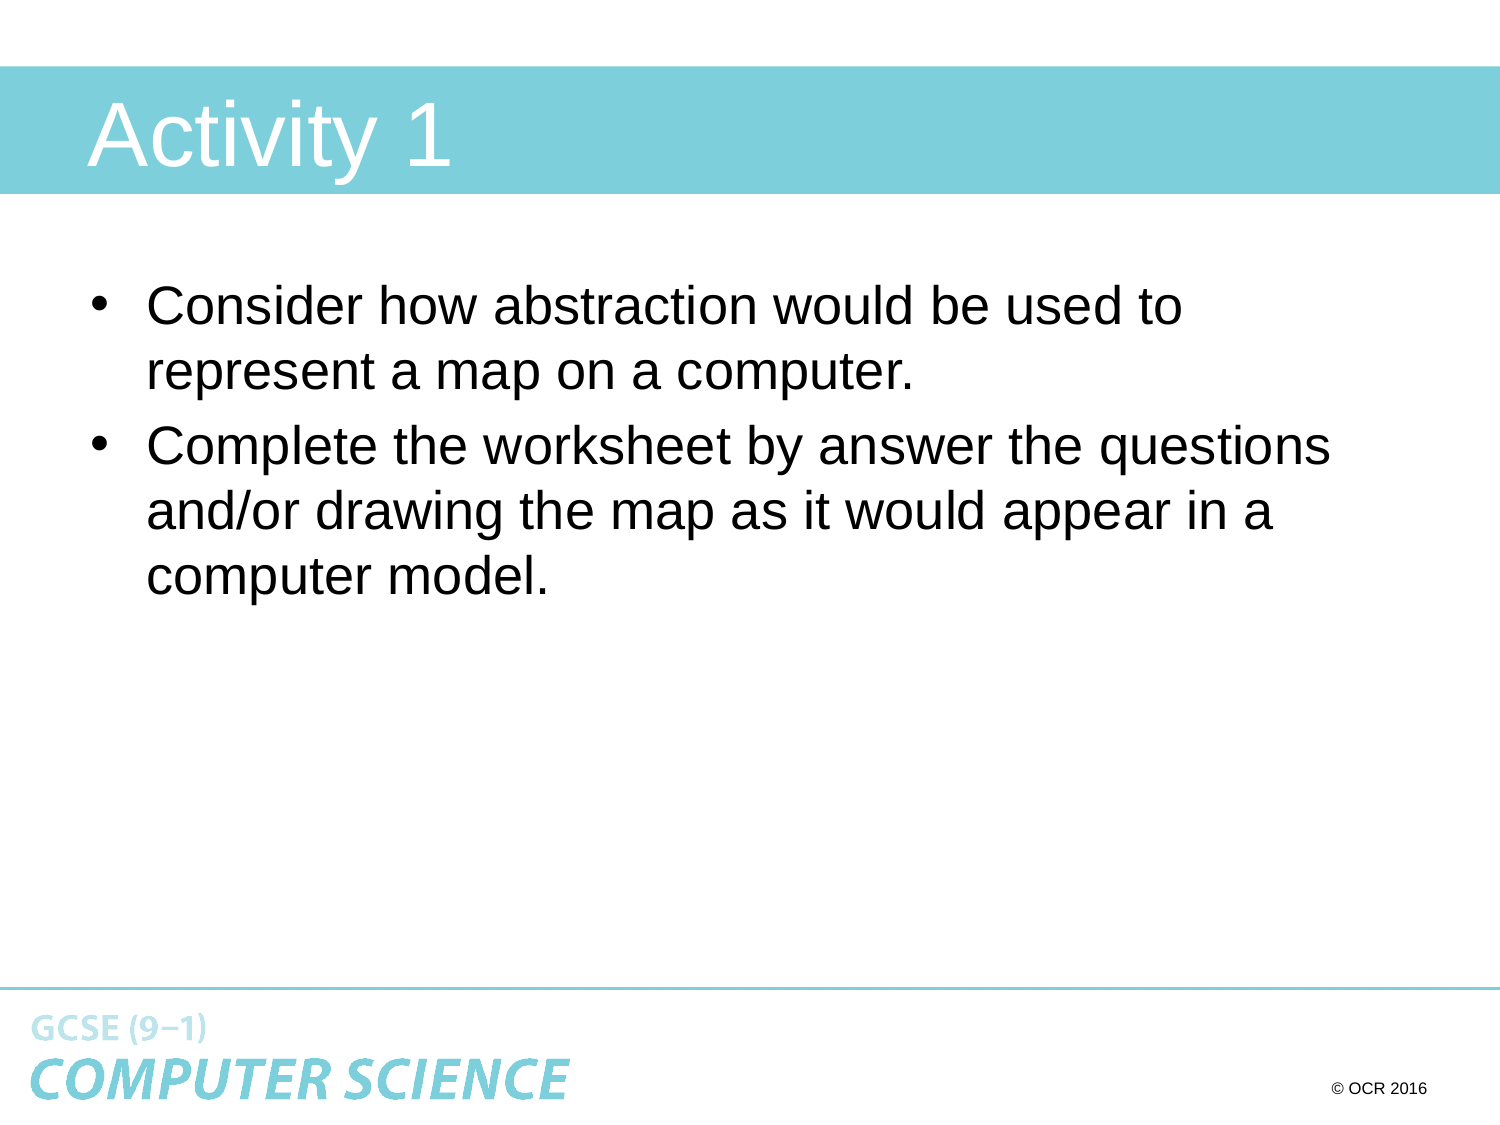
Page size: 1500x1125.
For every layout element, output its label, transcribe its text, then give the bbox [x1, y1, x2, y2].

title Activity 1 [0, 66, 1500, 194]
picture [0, 987, 1500, 1124]
list Consider how abstraction would be used to represent a map on a computer. Complete the worksheet by answer the questions and/or drawing the map as it would appear in a computer model. [75, 262, 1425, 965]
